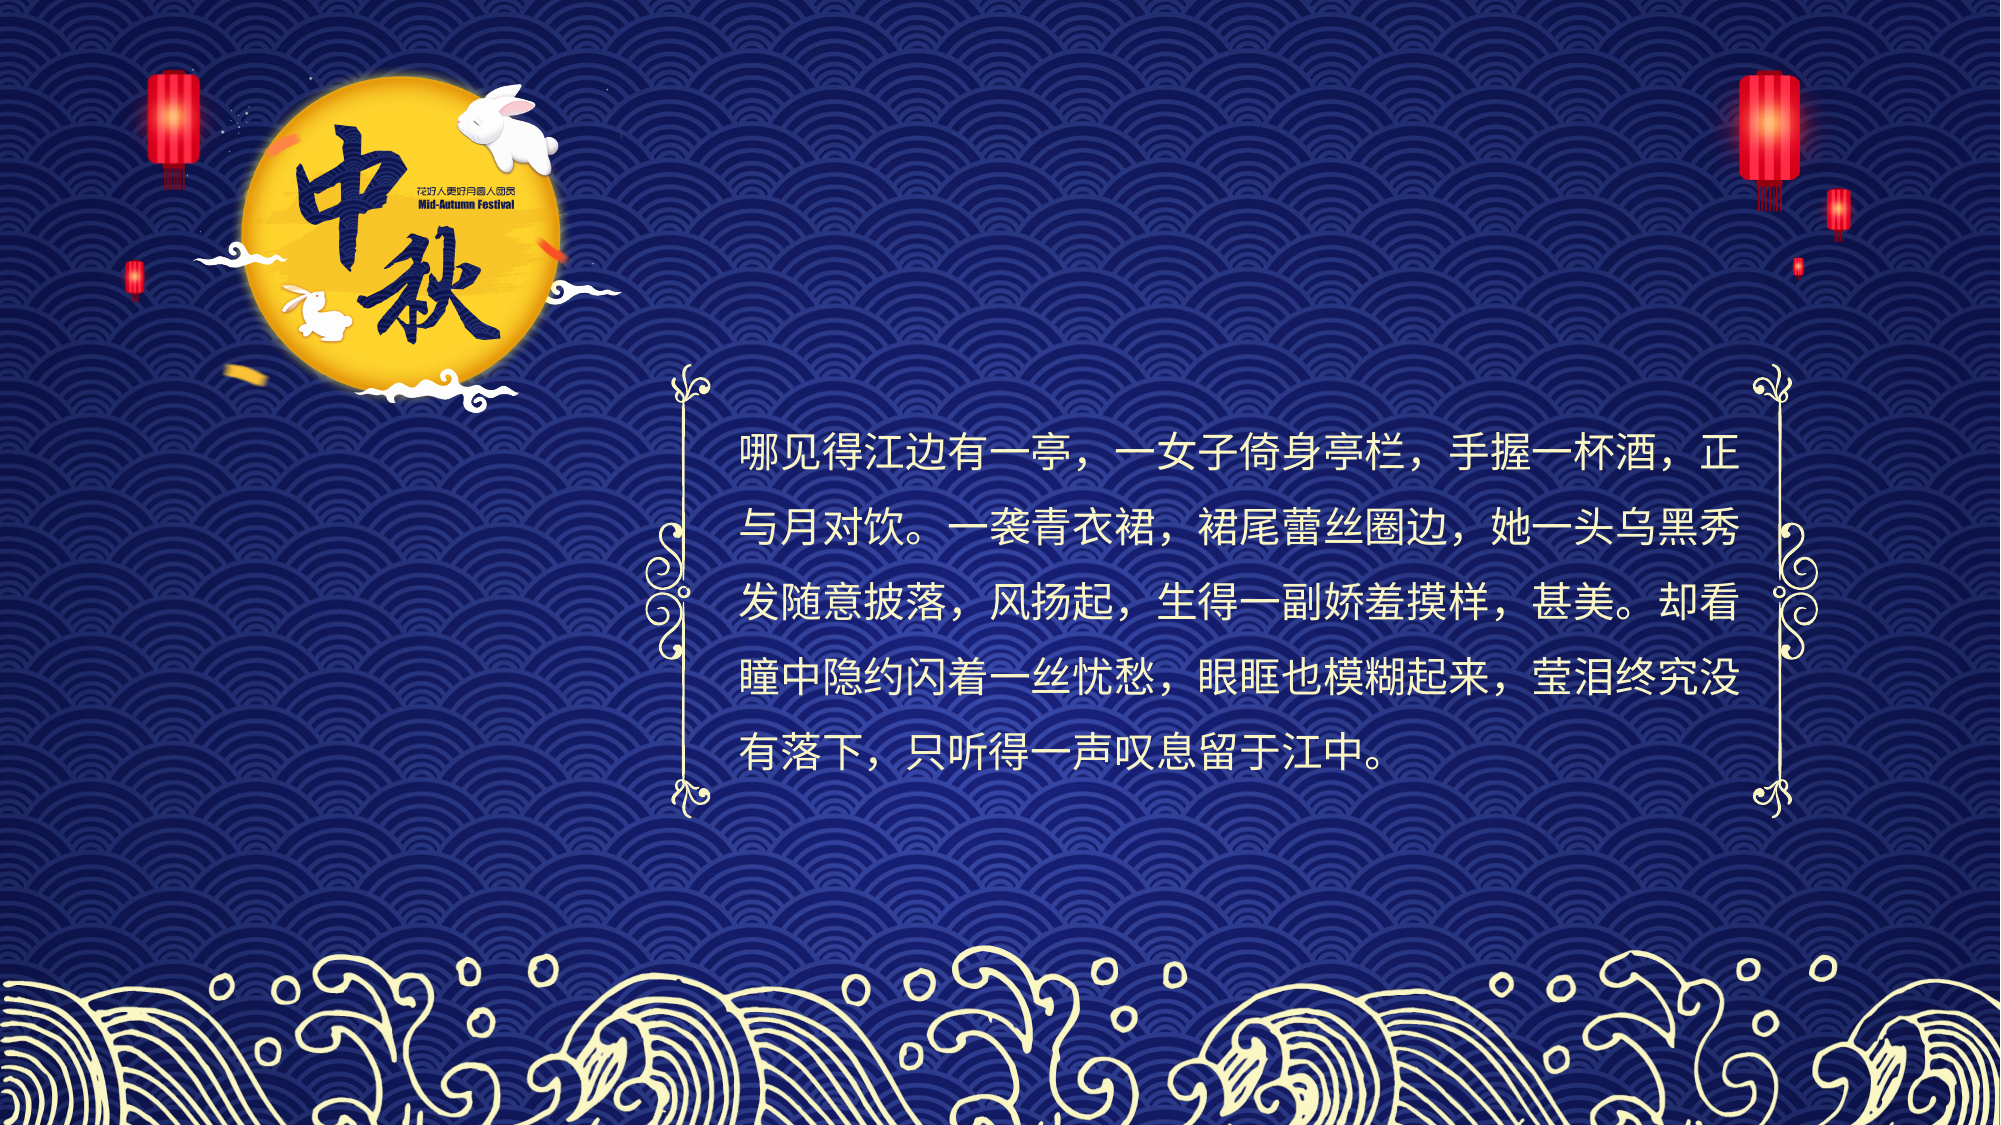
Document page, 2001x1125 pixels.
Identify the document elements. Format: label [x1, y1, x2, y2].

picture [0, 0, 2001, 1125]
text_box [641, 363, 1823, 819]
